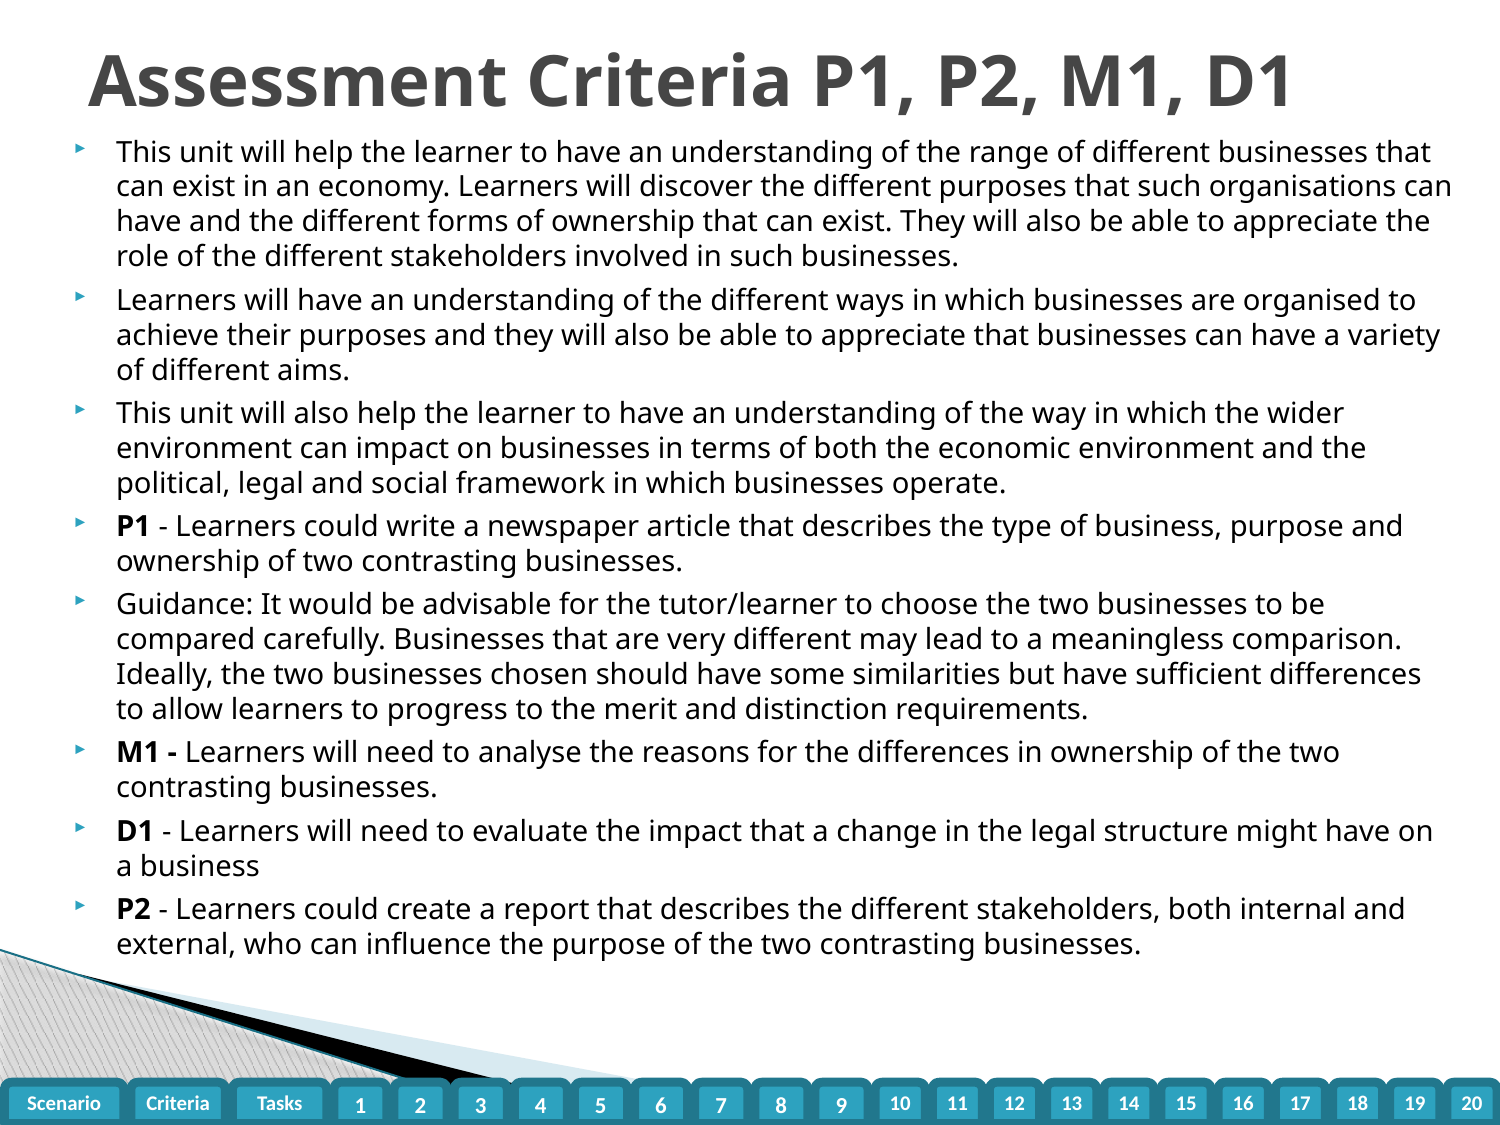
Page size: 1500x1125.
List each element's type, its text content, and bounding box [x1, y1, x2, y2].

title Assessment Criteria P1, P2, M1, D1 [73, 19, 1424, 138]
list This unit will help the learner to have an understanding of the range of different businesses that can exist in an economy. Learners will discover the different purposes that such organisations can have and the different forms of ownership that can exist. They will also be able to appreciate the role of the different stakeholders involved in such businesses. Learners will have an understanding of the different ways in which businesses are organised to achieve their purposes and they will also be able to appreciate that businesses can have a variety of different aims. This unit will also help the learner to have an understanding of the way in which the wider environment can impact on businesses in terms of both the economic environment and the political, legal and social framework in which businesses operate. P1 - Learners could write a newspaper article that describes the type of business, purpose and ownership of two contrasting businesses. Guidance: It would be advisable for the tutor/learner to choose the two businesses to be compared carefully. Businesses that are very different may lead to a meaningless comparison. Ideally, the two businesses chosen should have some similarities but have sufficient differences to allow learners to progress to the merit and distinction requirements. M1 - Learners will need to analyse the reasons for the differences in ownership of the two contrasting businesses. D1 - Learners will need to evaluate the impact that a change in the legal structure might have on a business P2 - Learners could create a report that describes the different stakeholders, both internal and external, who can influence the purpose of the two contrasting businesses. [41, 125, 1471, 1012]
